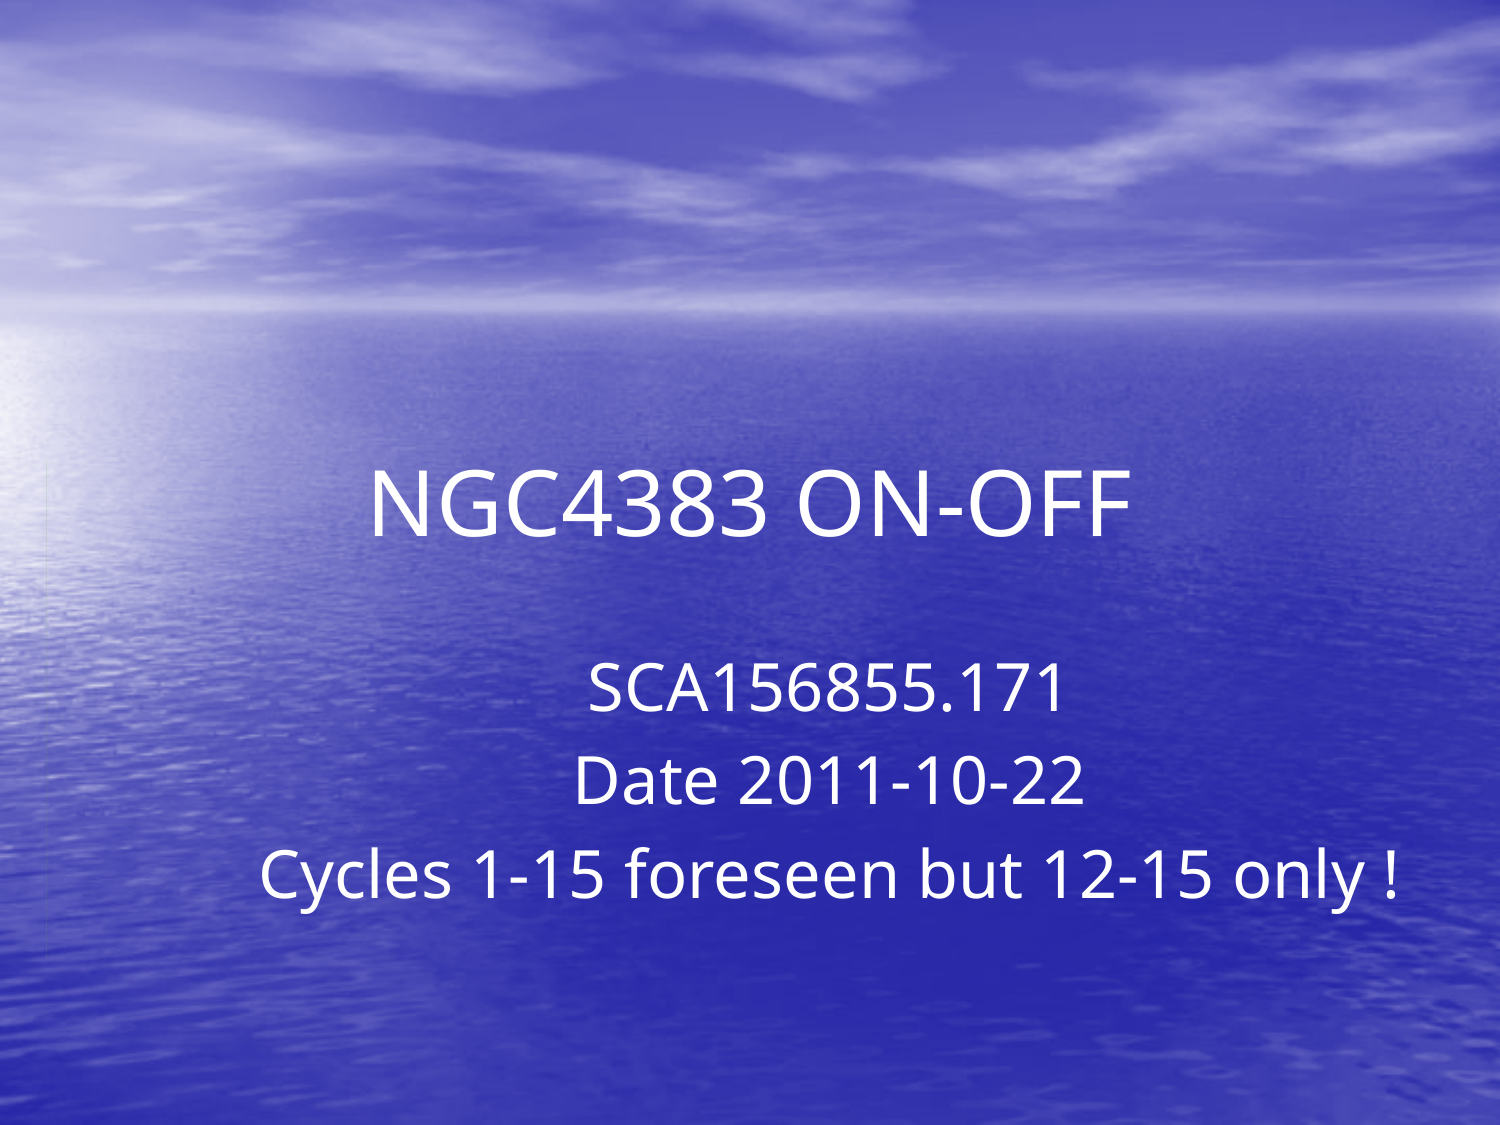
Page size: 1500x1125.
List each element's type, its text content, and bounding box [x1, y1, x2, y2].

title NGC4383 ON-OFF [112, 327, 1388, 563]
subtitle SCA156855.171 Date 2011-10-22 Cycles 1-15 foreseen but 12-15 only ! [224, 637, 1436, 926]
